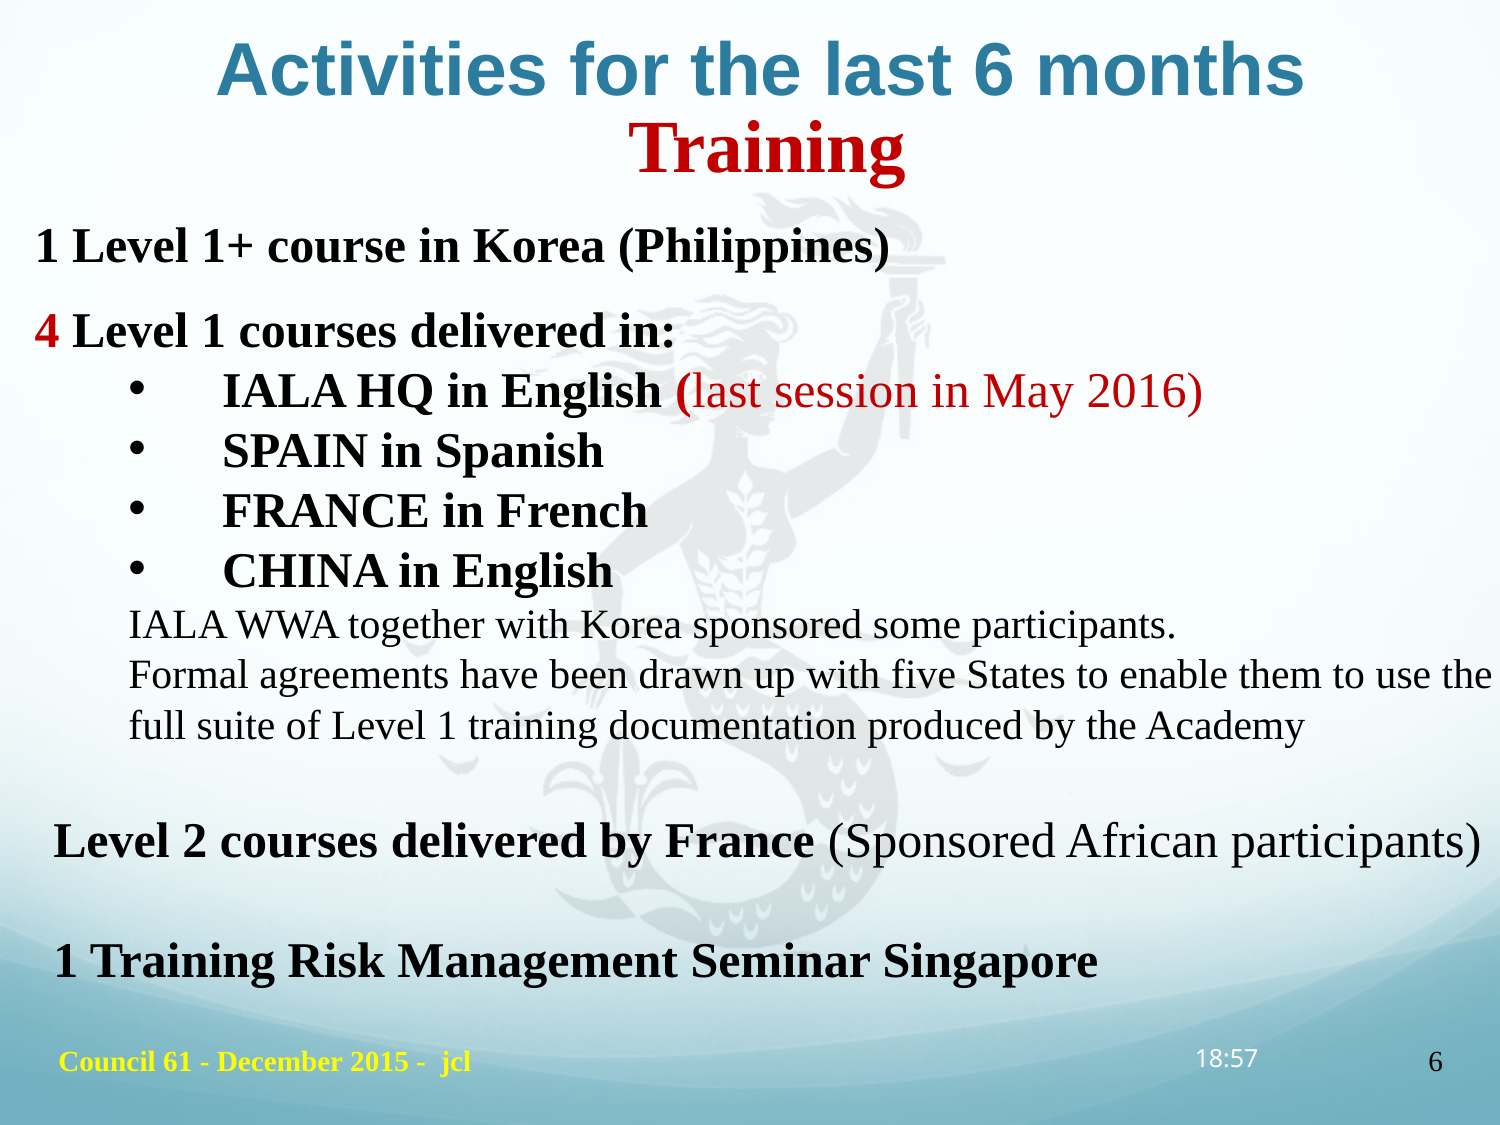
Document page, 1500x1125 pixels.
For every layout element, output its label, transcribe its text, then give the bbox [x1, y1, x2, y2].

slide_number 6 [1295, 1029, 1459, 1090]
text_box Training 1 Level 1+ course in Korea (Philippines) 4 Level 1 courses delivered in: IALA HQ in English (last session in May 2016) SPAIN in Spanish FRANCE in French CHINA in English IALA WWA together with Korea sponsored some participants. Formal agreements have been drawn up with five States to enable them to use the full suite of Level 1 training documentation produced by the Academy Level 2 courses delivered by France (Sponsored African participants) 1 Training Risk Management Seminar Singapore [19, 0, 1500, 1125]
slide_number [923, 1029, 1274, 1090]
footer Council 61 - December 2015 - jcl [43, 1029, 838, 1090]
